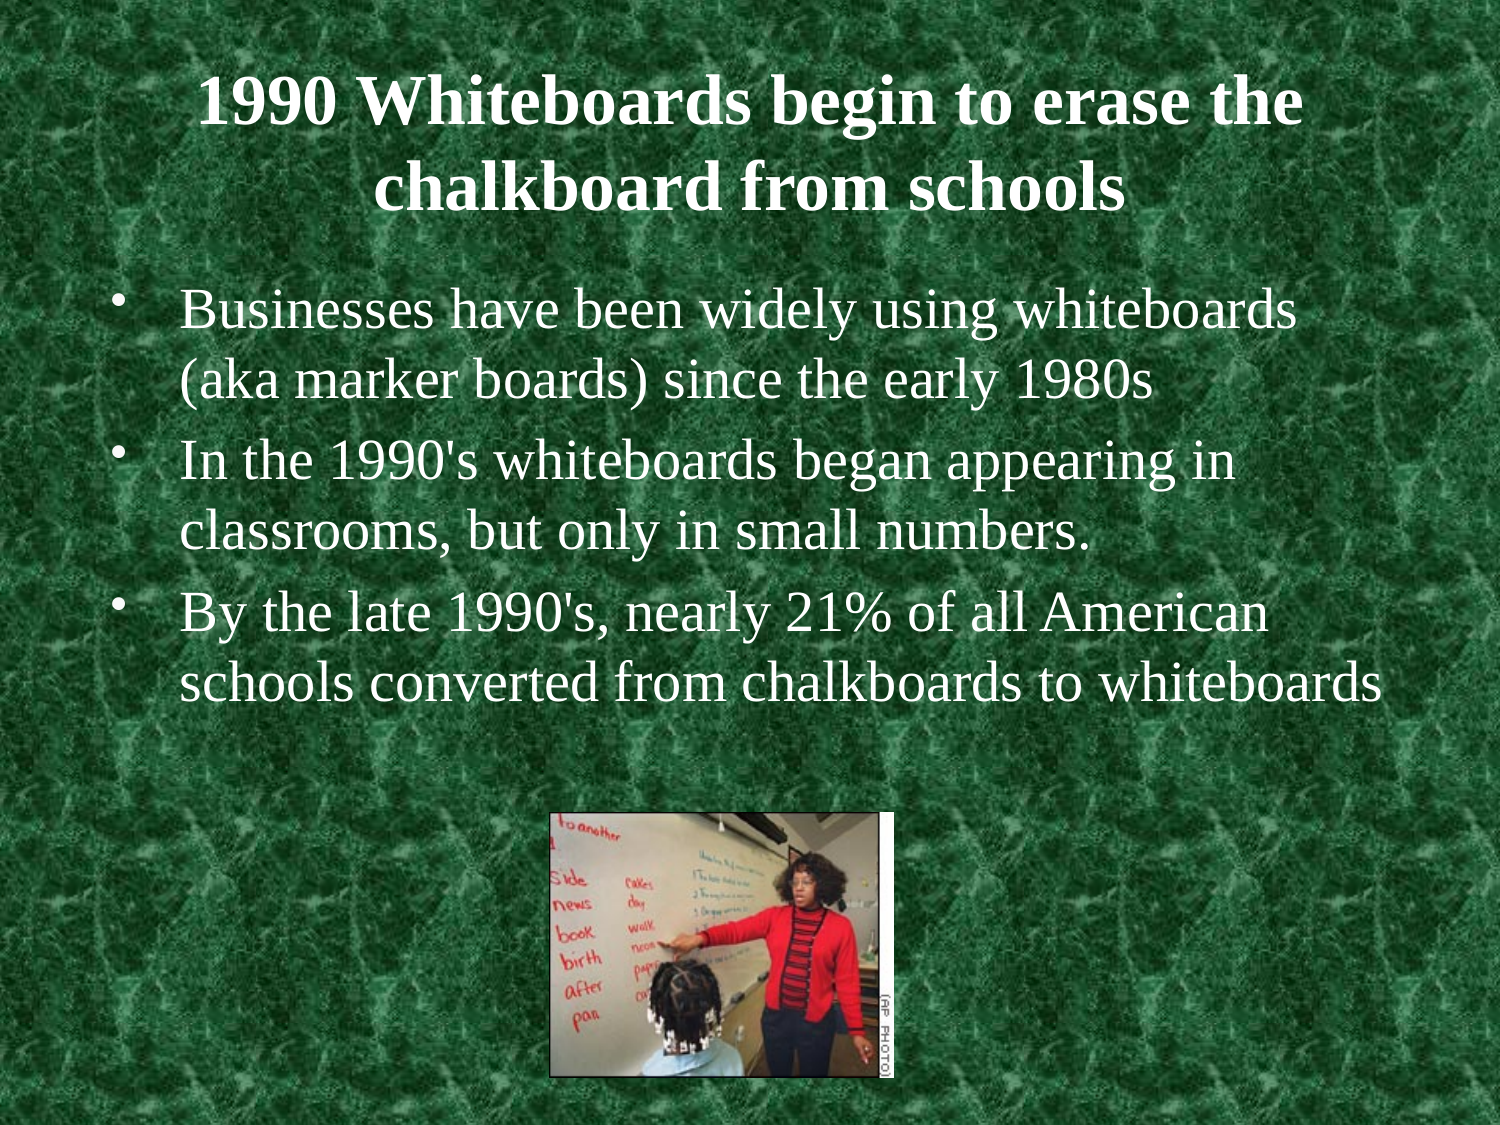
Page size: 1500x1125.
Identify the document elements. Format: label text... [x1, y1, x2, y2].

list Businesses have been widely using whiteboards (aka marker boards) since the early 1980s In the 1990's whiteboards began appearing in classrooms, but only in small numbers. By the late 1990's, nearly 21% of all American schools converted from chalkboards to whiteboards [74, 262, 1426, 1036]
picture [0, 0, 1500, 1125]
title 1990 Whiteboards begin to erase the chalkboard from schools [75, 45, 1425, 233]
